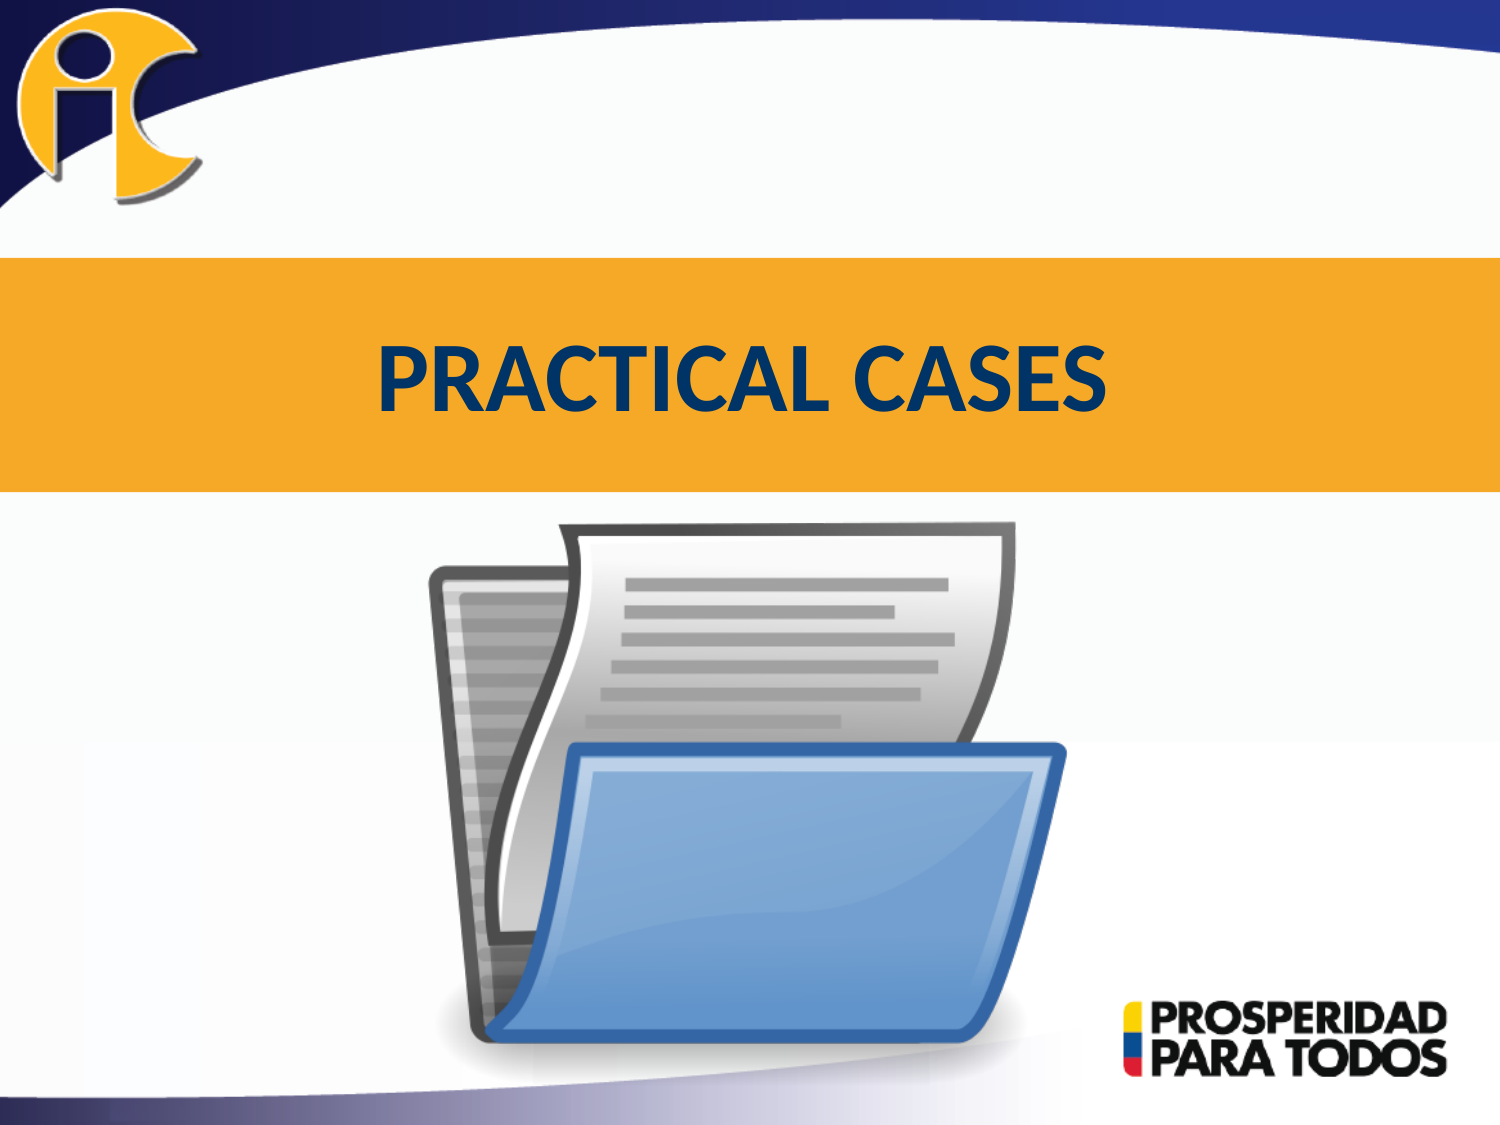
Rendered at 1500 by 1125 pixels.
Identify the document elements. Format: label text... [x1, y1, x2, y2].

picture [0, 0, 1500, 256]
picture [0, 494, 1500, 1125]
text_box [0, 256, 1500, 494]
text_box PRACTICAL CASES [110, 304, 1376, 440]
